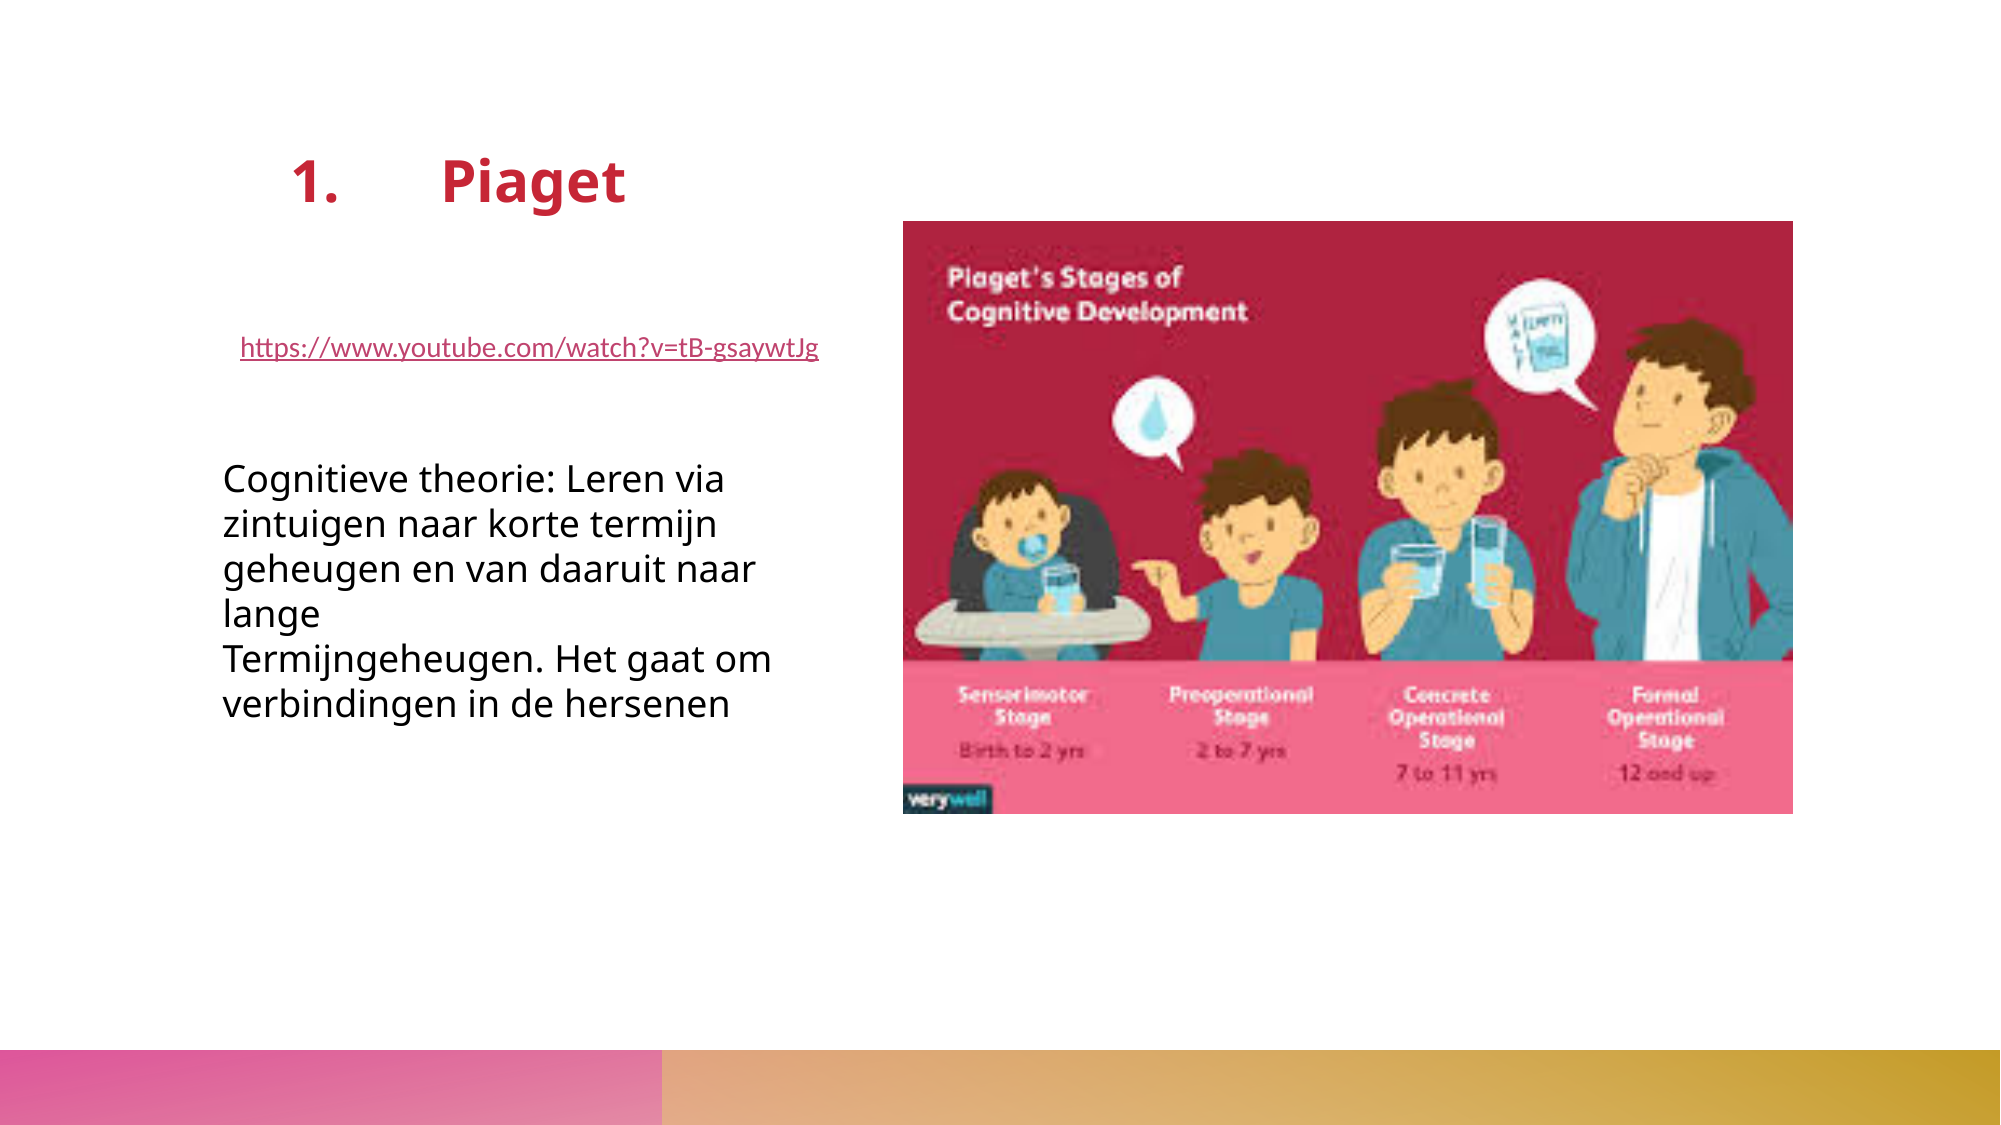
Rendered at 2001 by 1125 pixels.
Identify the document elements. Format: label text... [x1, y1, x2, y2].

text_box https://www.youtube.com/watch?v=tB-gsaywtJg [225, 318, 903, 371]
picture [903, 221, 1793, 814]
text_box Piaget [275, 136, 642, 222]
text_box Cognitieve theorie: Leren via zintuigen naar korte termijn geheugen en van daaruit naar lange Termijngeheugen. Het gaat om verbindingen in de hersenen [207, 447, 823, 733]
